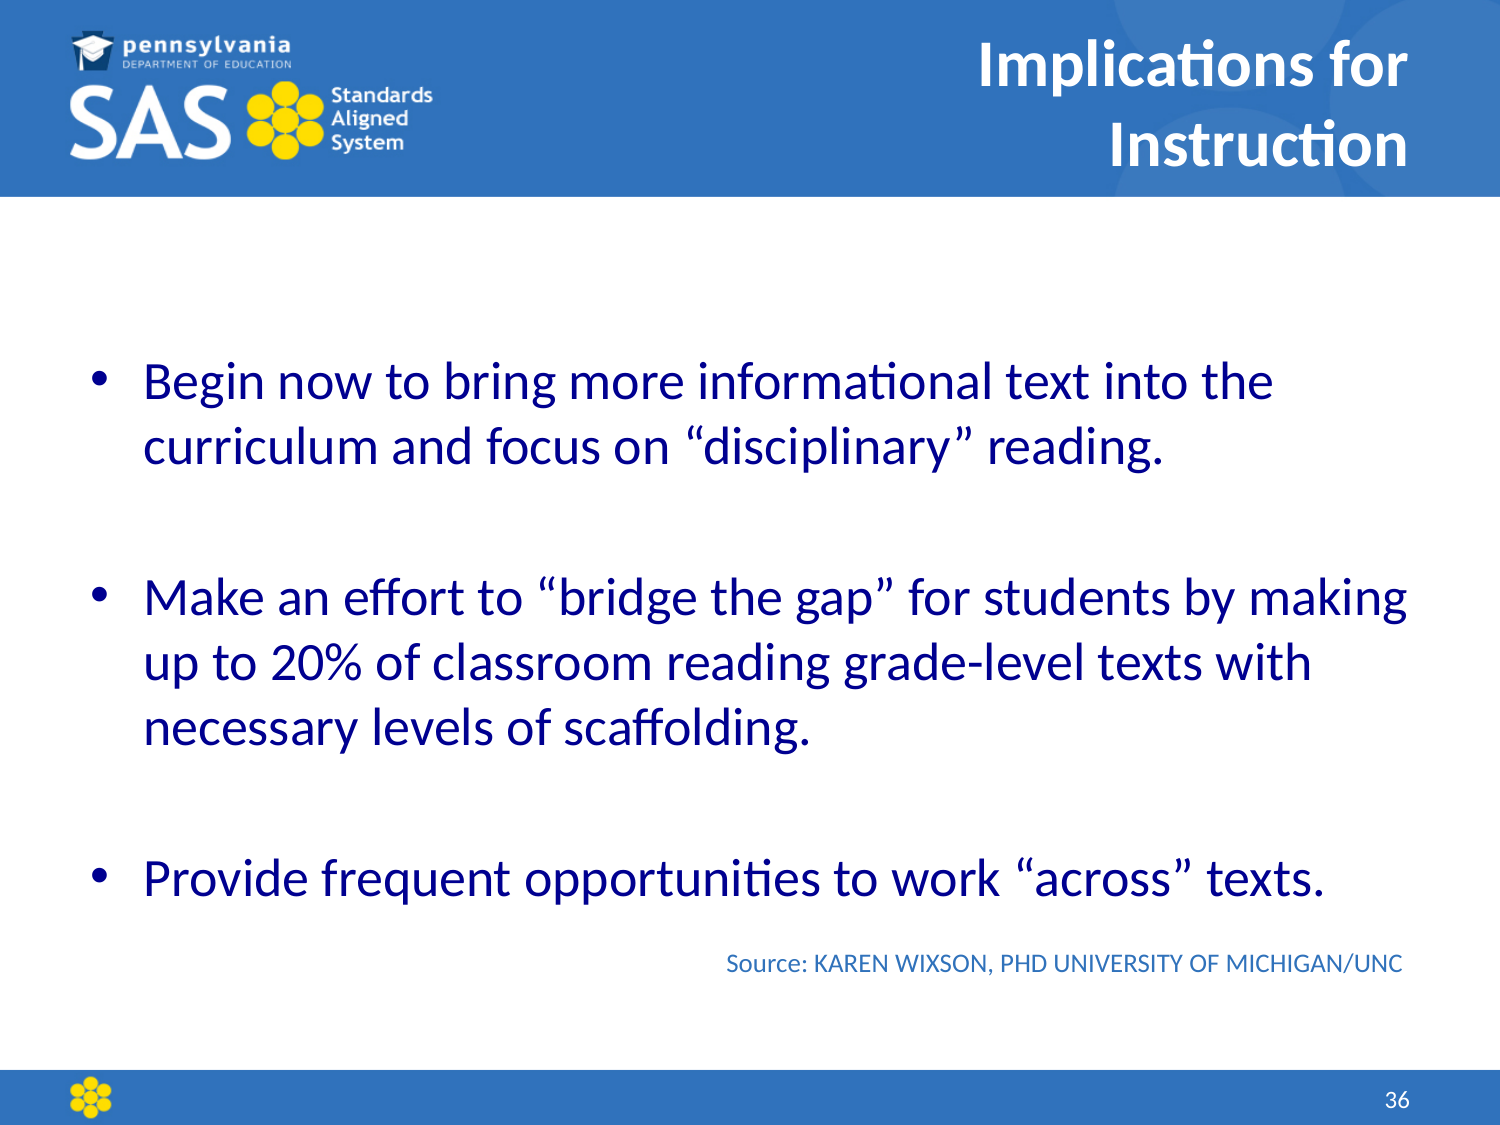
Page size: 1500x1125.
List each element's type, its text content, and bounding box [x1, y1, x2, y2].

title Implications for Instruction [748, 0, 1426, 201]
picture [0, 0, 1500, 1125]
slide_number 36 [1247, 1072, 1425, 1125]
list Begin now to bring more informational text into the curriculum and focus on “disciplinary” reading. Make an effort to “bridge the gap” for students by making up to 20% of classroom reading grade-level texts with necessary levels of scaffolding. Provide frequent opportunities to work “across” texts. Source: KAREN WIXSON, PHD UNIVERSITY OF MICHIGAN/UNC [74, 262, 1426, 1006]
